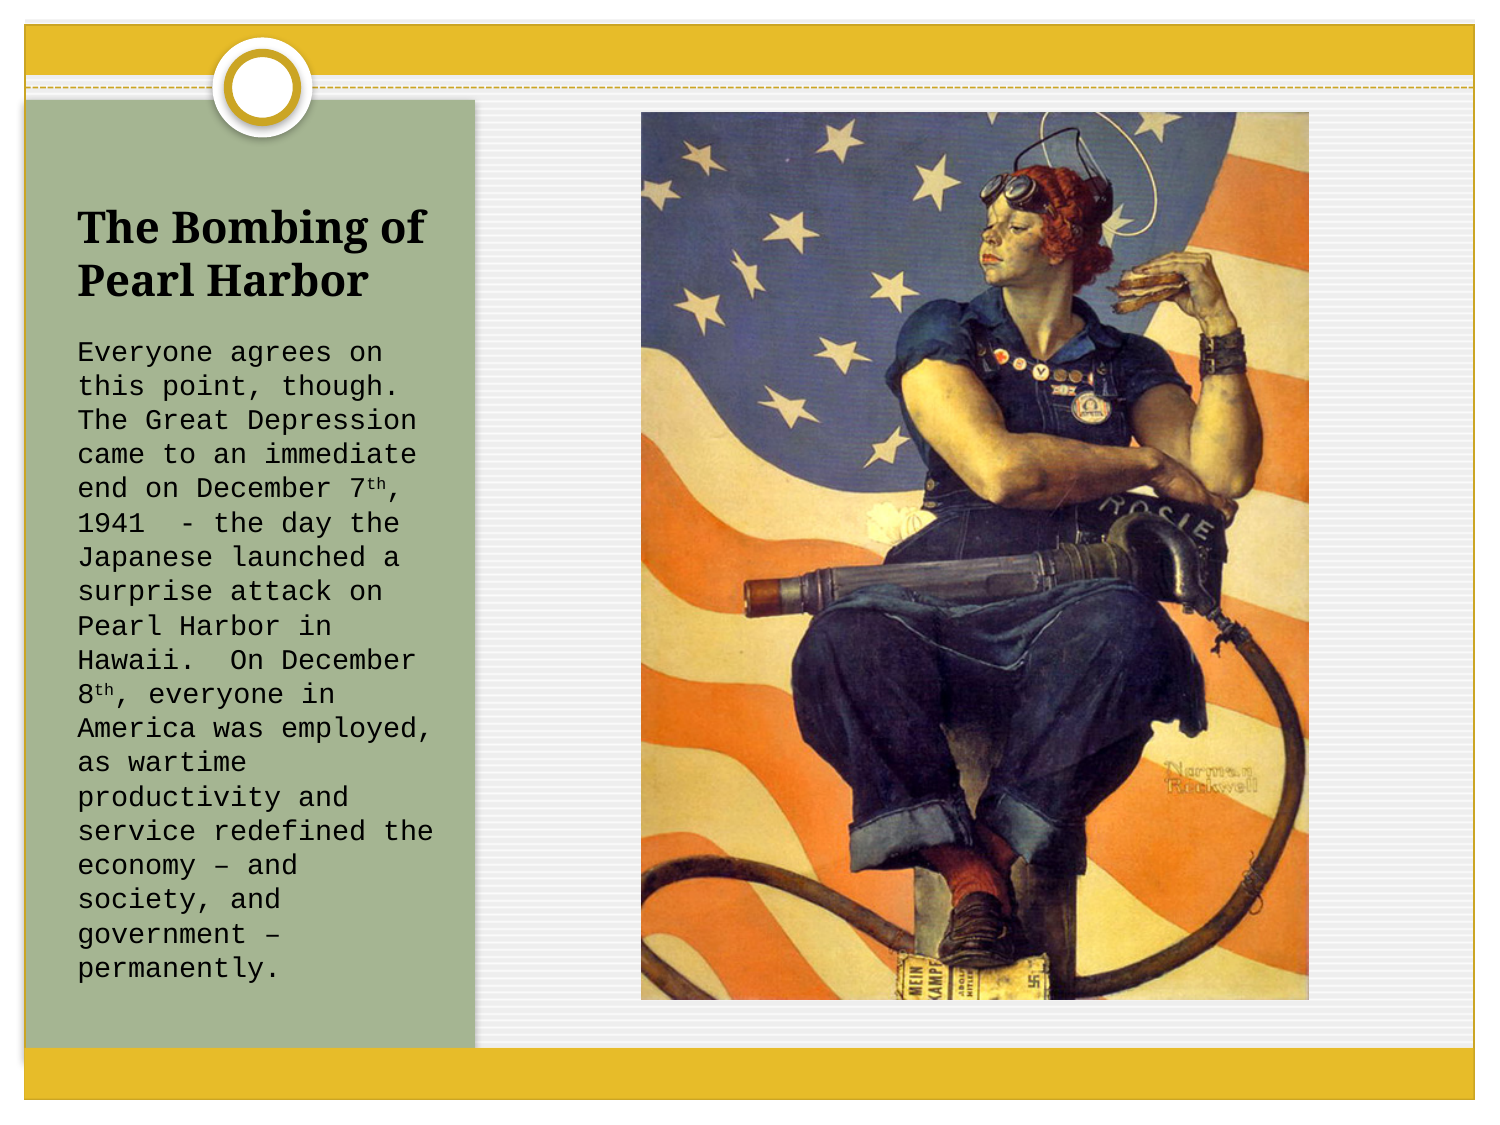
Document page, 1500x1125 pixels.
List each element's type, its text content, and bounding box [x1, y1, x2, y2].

title The Bombing of Pearl Harbor [62, 149, 450, 313]
list Everyone agrees on this point, though. The Great Depression came to an immediate end on December 7th, 1941 - the day the Japanese launched a surprise attack on Pearl Harbor in Hawaii. On December 8th, everyone in America was employed, as wartime productivity and service redefined the economy – and society, and government – permanently. [62, 324, 450, 1005]
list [641, 112, 1309, 1001]
